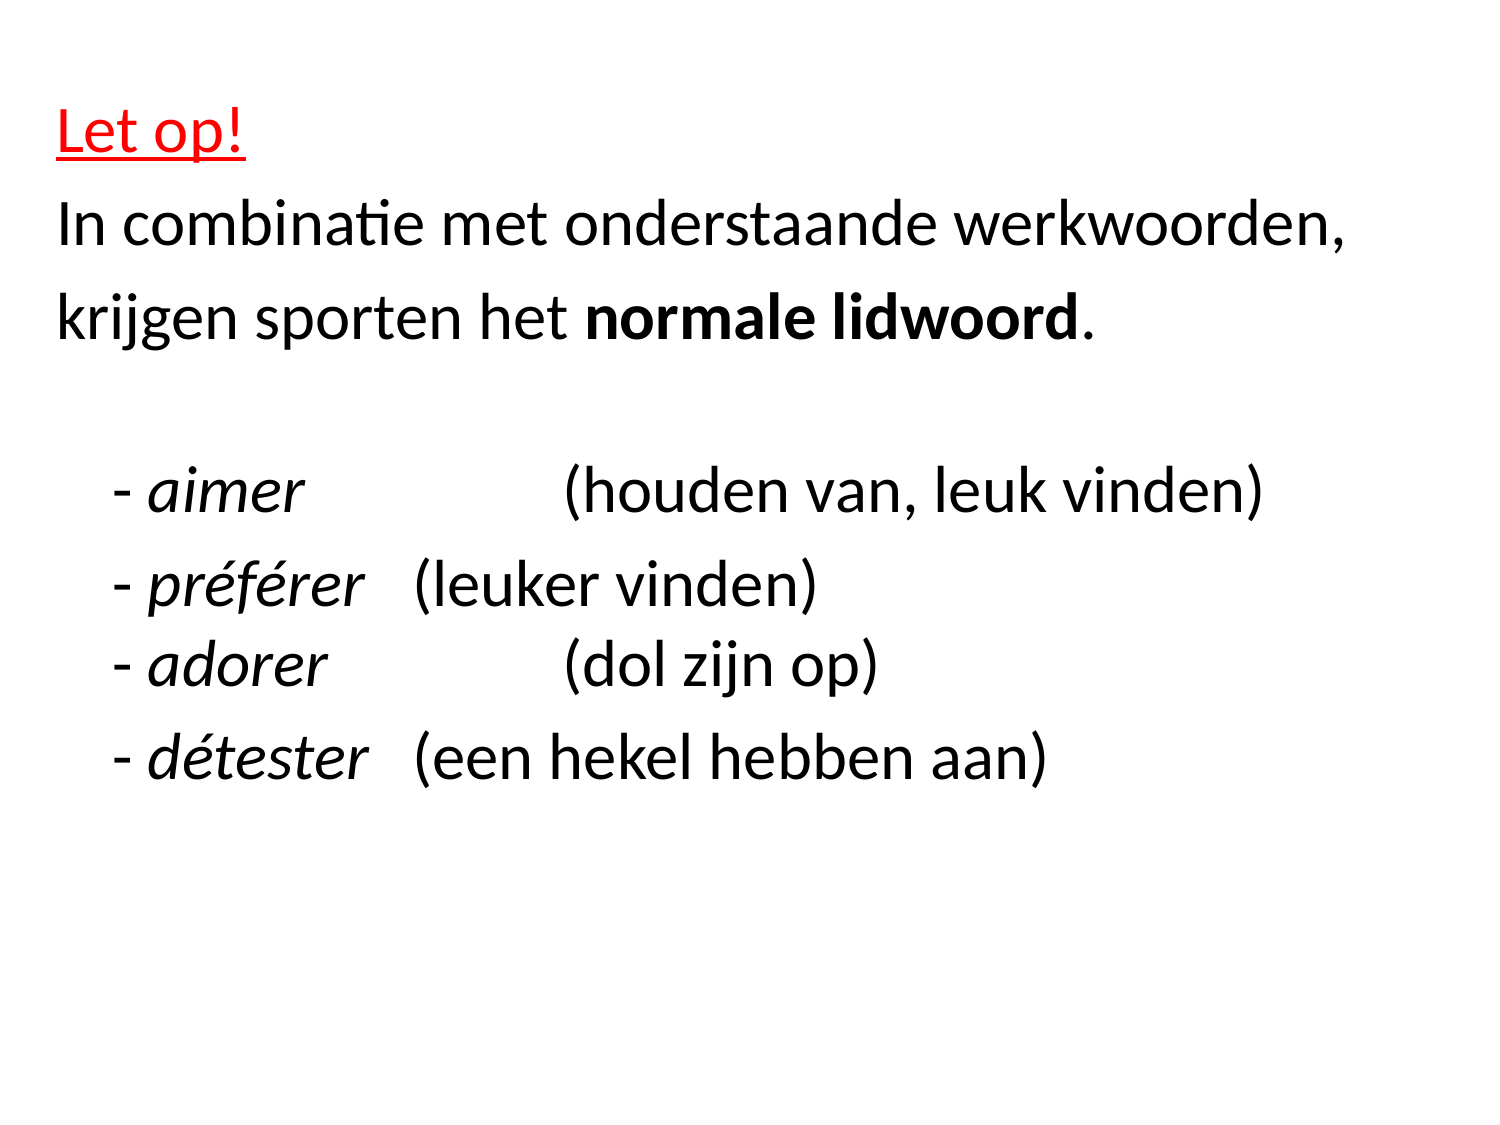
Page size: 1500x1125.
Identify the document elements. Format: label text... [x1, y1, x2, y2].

text_box Let op! In combinatie met onderstaande werkwoorden, krijgen sporten het normale lidwoord. - aimer (houden van, leuk vinden) - préférer (leuker vinden) - adorer (dol zijn op) - détester (een hekel hebben aan) [41, 78, 1459, 1024]
